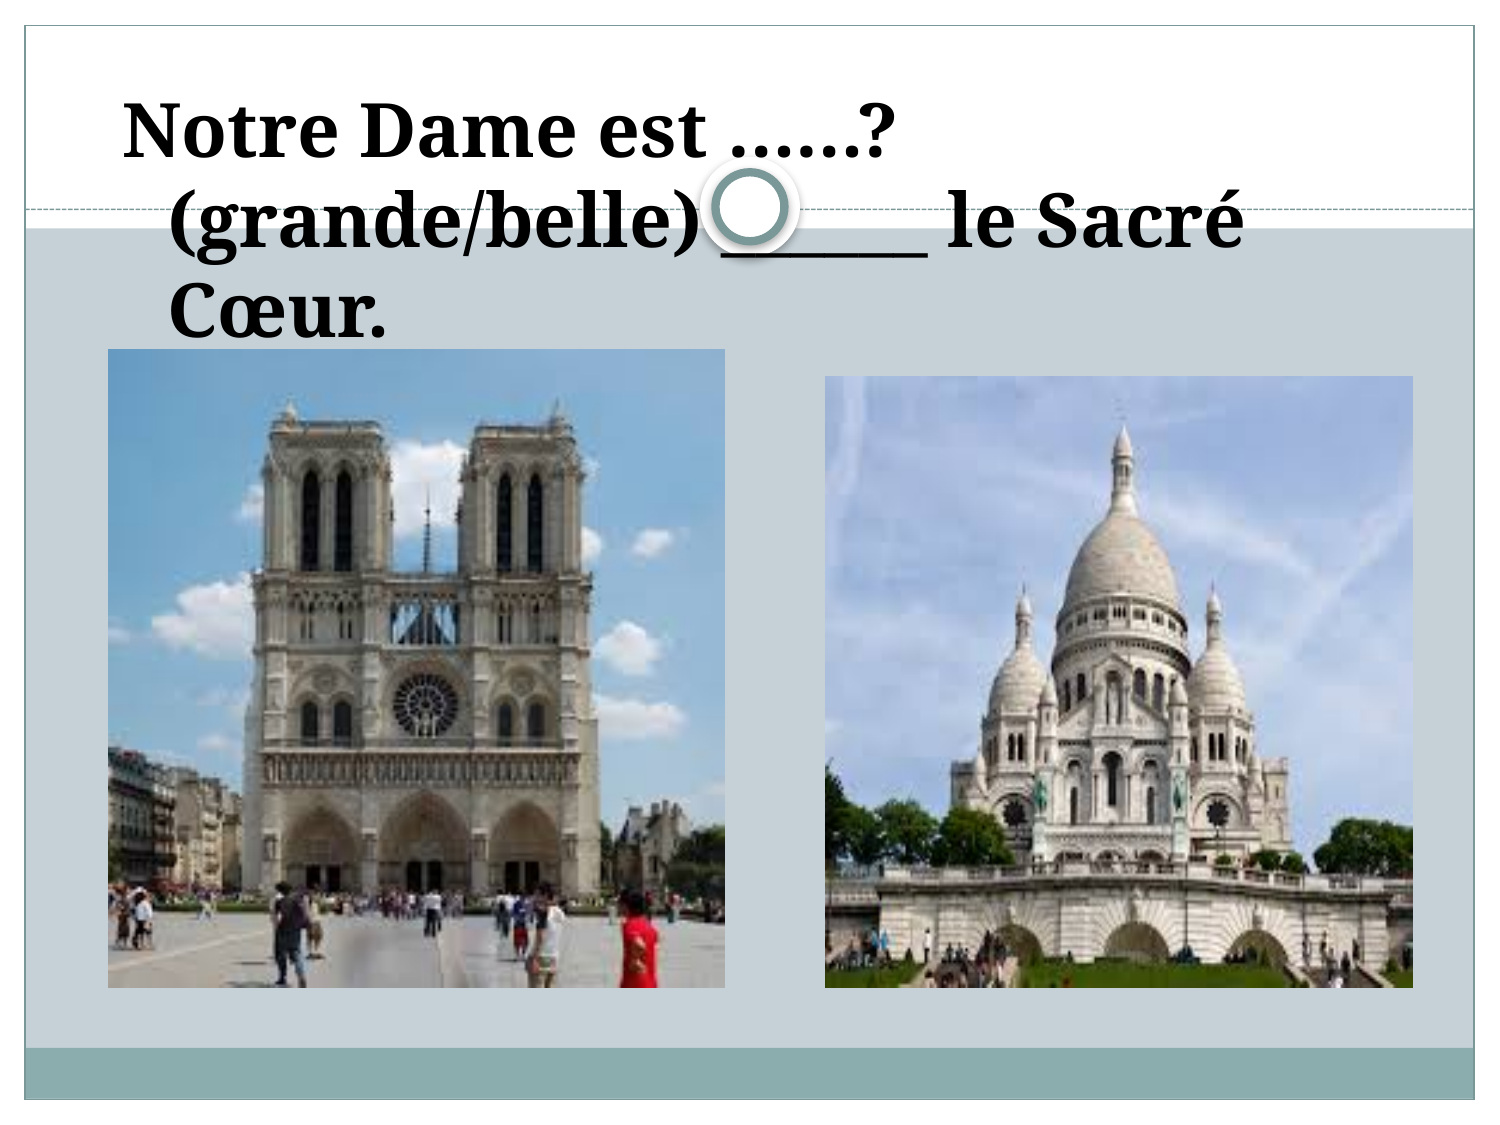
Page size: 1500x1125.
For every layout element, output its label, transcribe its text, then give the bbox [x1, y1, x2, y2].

picture [107, 349, 726, 988]
list Notre Dame est ……? (grande/belle) ______ le Sacré Cœur. [108, 75, 1425, 375]
picture [824, 376, 1413, 988]
